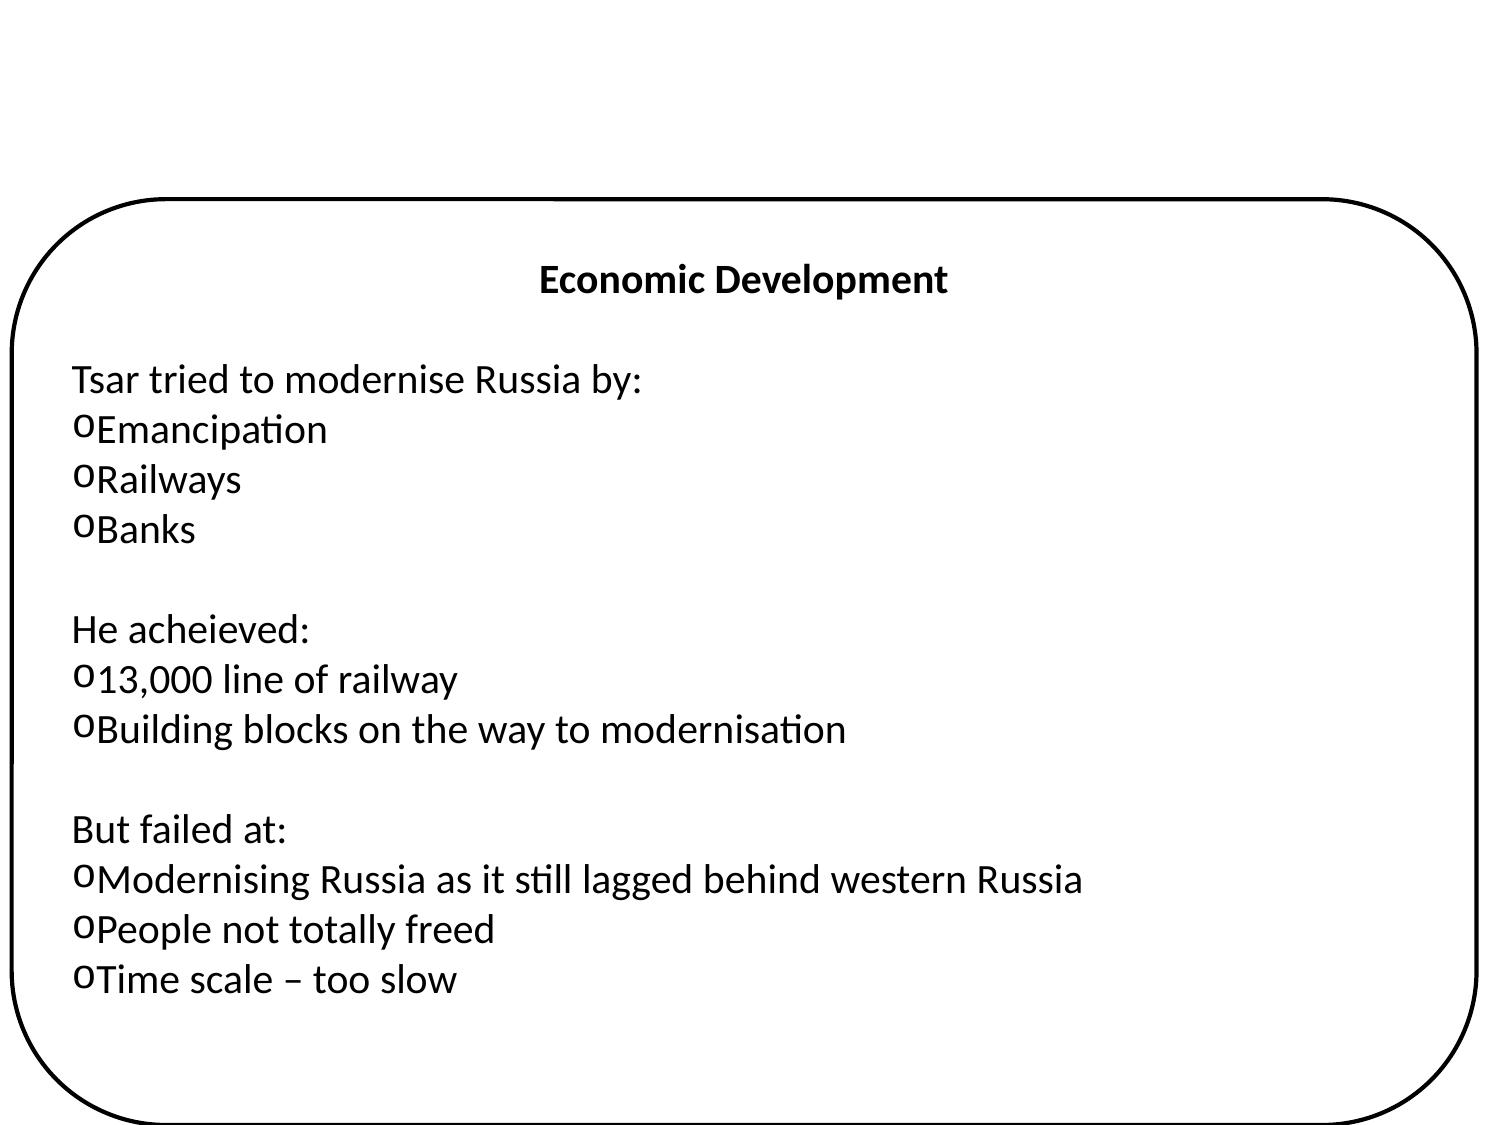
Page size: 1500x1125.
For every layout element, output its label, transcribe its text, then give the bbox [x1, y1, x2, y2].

text_box Economic Development Tsar tried to modernise Russia by: Emancipation Railways Banks He acheieved: 13,000 line of railway Building blocks on the way to modernisation But failed at: Modernising Russia as it still lagged behind western Russia People not totally freed Time scale – too slow [9, 197, 1479, 1125]
